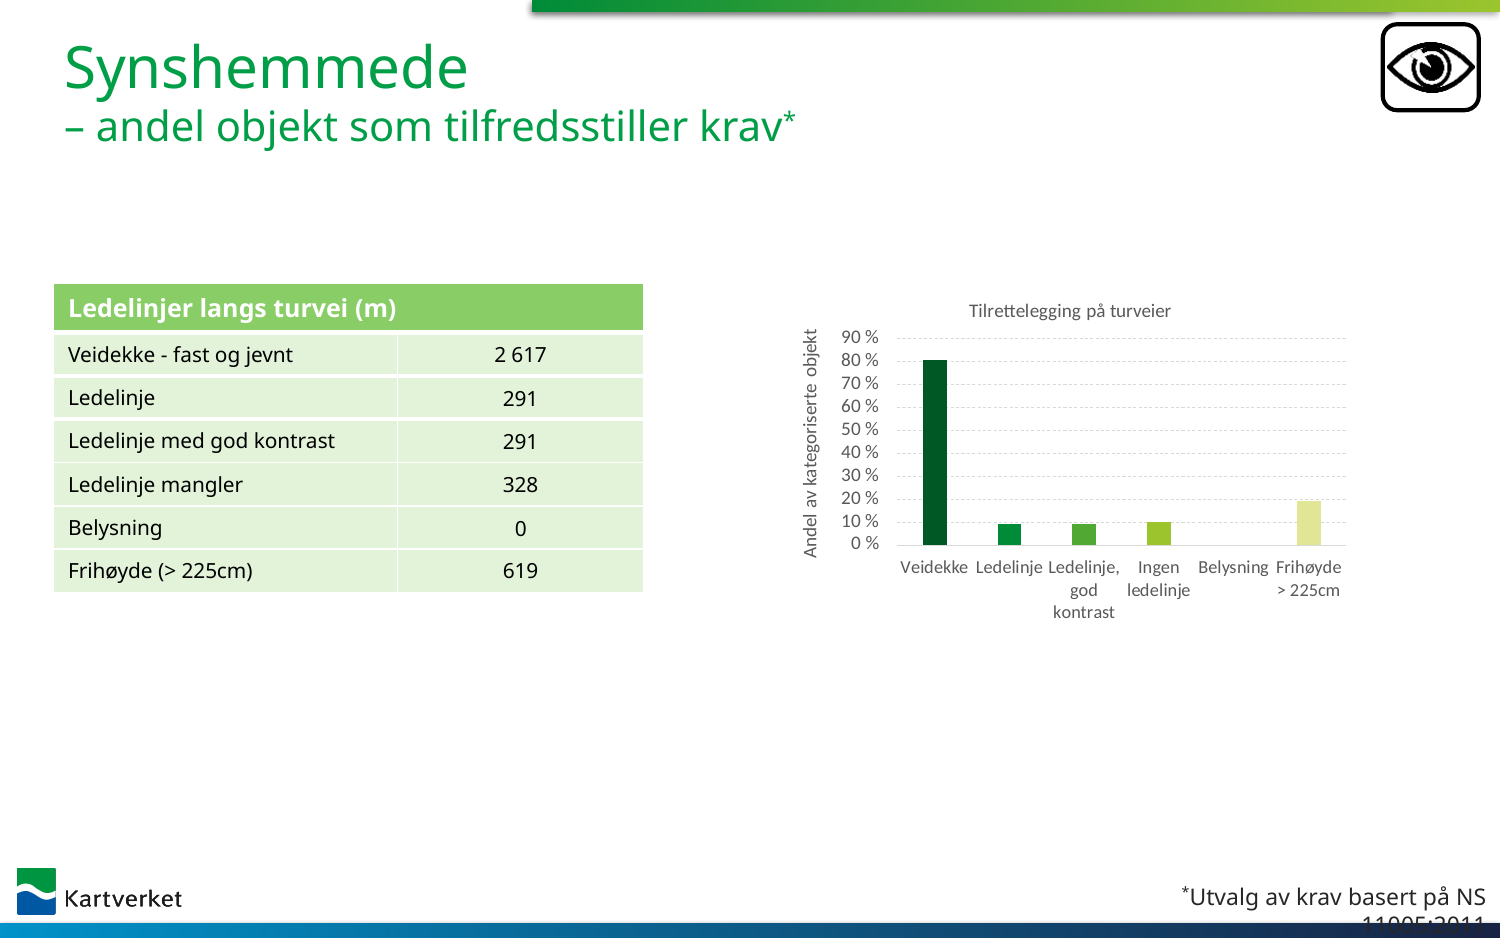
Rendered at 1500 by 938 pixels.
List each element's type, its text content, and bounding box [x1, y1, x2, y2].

table_cell Ledelinje [54, 378, 397, 417]
table_cell 291 [398, 421, 643, 462]
picture [791, 291, 1349, 630]
table_cell Belysning [54, 507, 397, 548]
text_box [1382, 24, 1480, 111]
table_cell Ledelinje mangler [54, 463, 397, 505]
table_cell 328 [398, 463, 643, 505]
table_cell Frihøyde (> 225cm) [54, 550, 397, 592]
text_box *Utvalg av krav basert på NS 11005:2011 [1068, 873, 1500, 938]
table_cell Veidekke - fast og jevnt [54, 335, 397, 374]
table_cell 619 [398, 550, 643, 592]
table_header Ledelinjer langs turvei (m) [54, 284, 643, 330]
table_cell 0 [398, 507, 643, 548]
text_box Synshemmede – andel objekt som tilfredsstiller krav* [49, 24, 1431, 158]
table_cell 2 617 [398, 335, 643, 374]
table_cell Ledelinje med god kontrast [54, 421, 397, 462]
table_cell 291 [398, 378, 643, 417]
